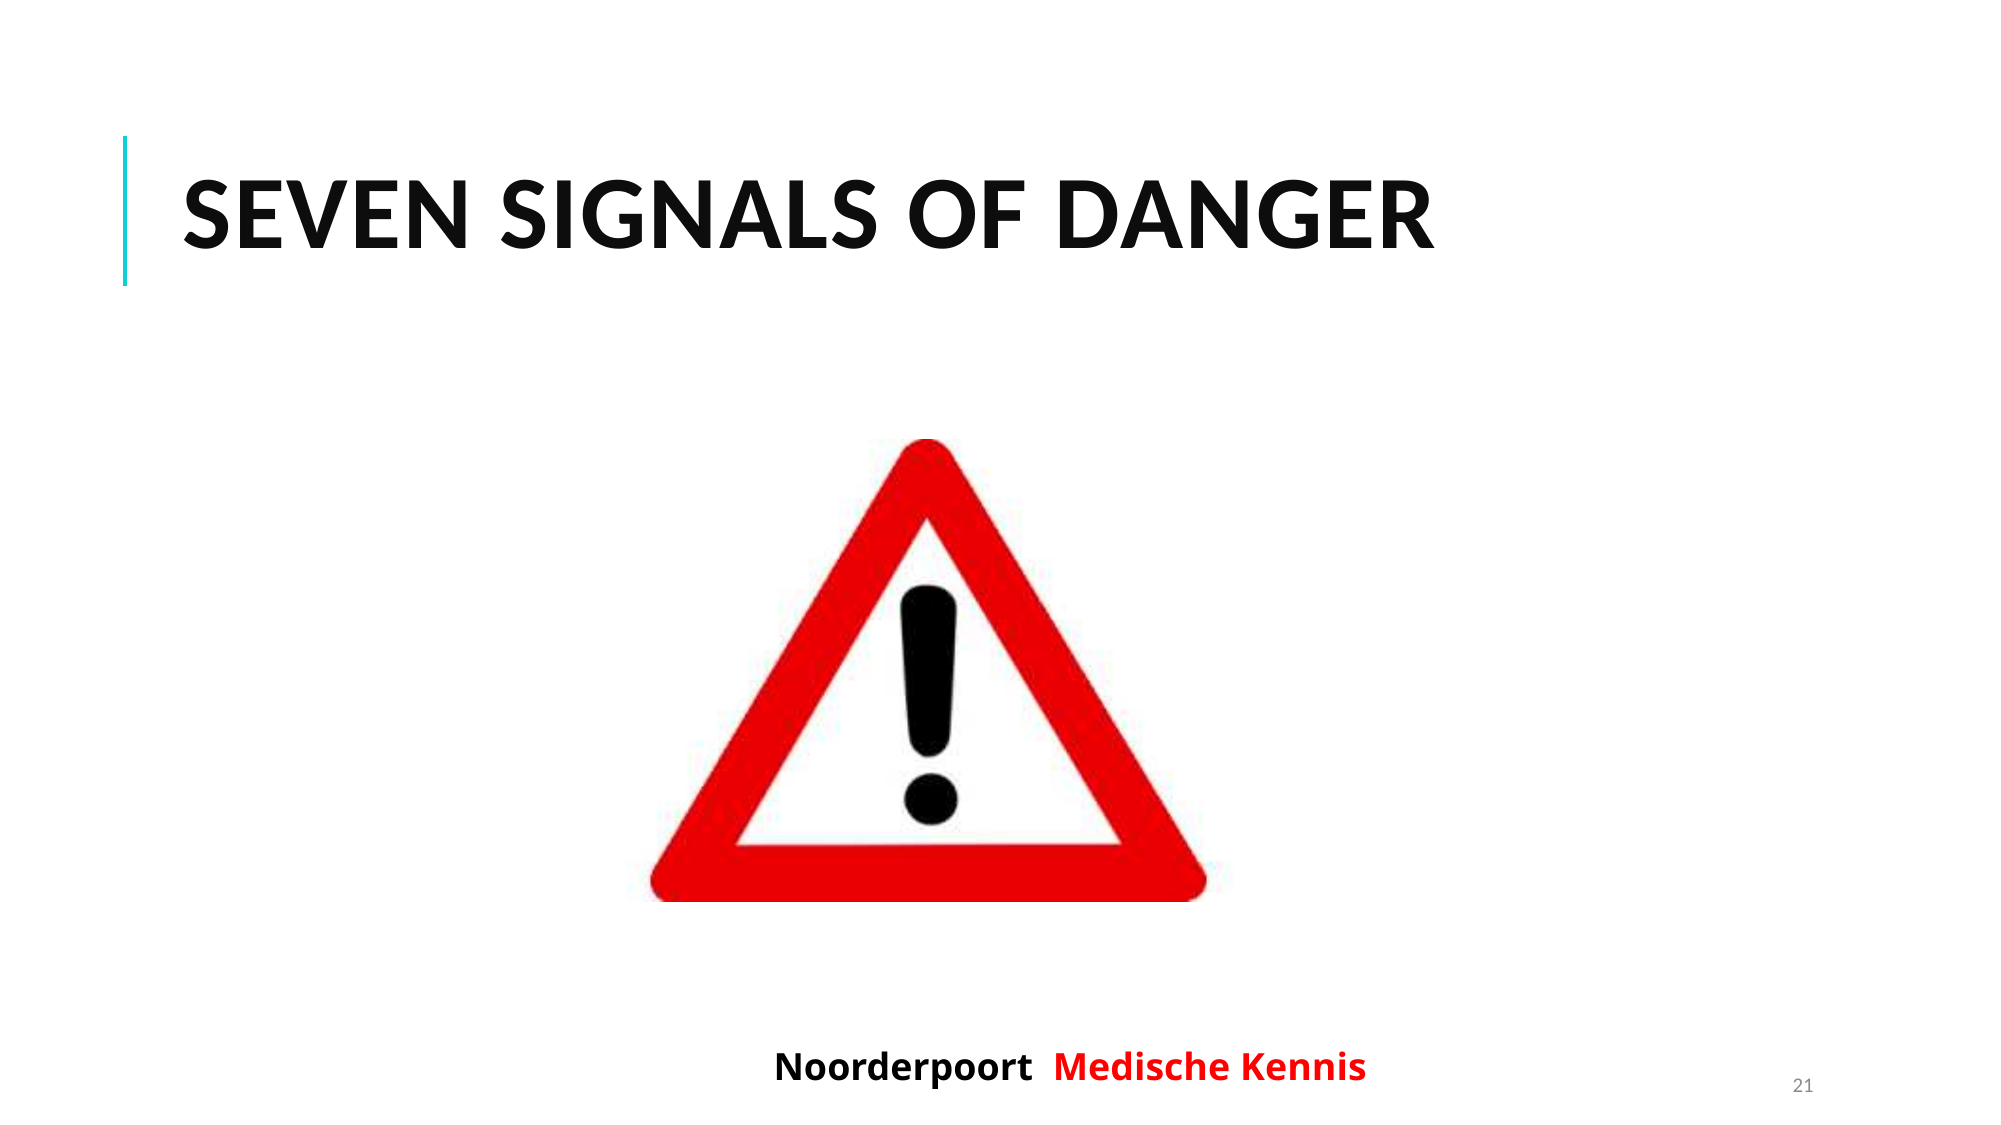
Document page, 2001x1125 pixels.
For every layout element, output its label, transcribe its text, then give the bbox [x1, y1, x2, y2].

title Seven signals of danger [168, 96, 1763, 342]
picture [598, 438, 1292, 902]
slide_number 21 [1777, 1061, 1938, 1107]
text_box Noorderpoort Medische Kennis [758, 1035, 1422, 1096]
